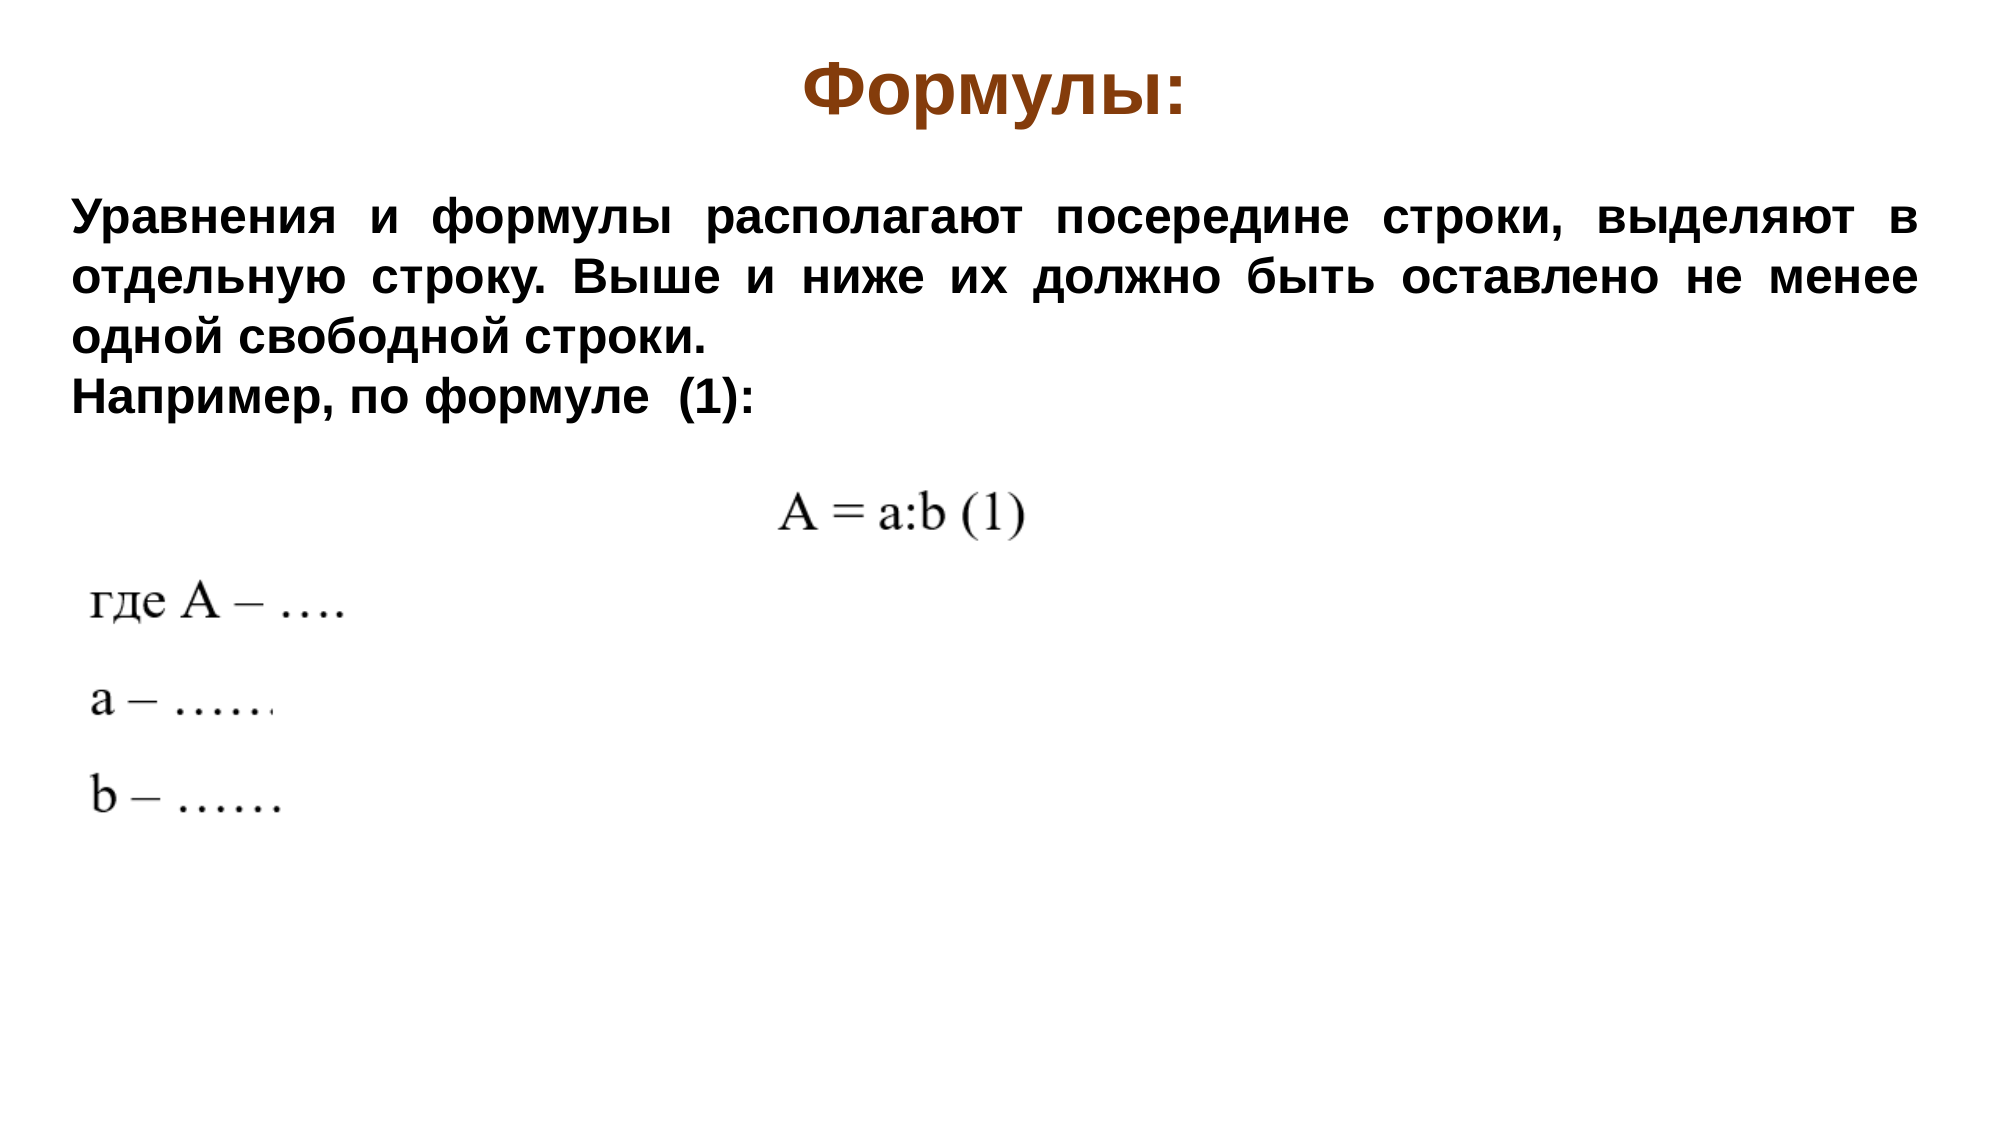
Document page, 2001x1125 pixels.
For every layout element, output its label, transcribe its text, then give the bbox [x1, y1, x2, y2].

text_box Формулы: [76, 3, 1914, 176]
text_box Уравнения и формулы располагают посередине строки, выделяют в отдельную строку. Выше и ниже их должно быть оставлено не менее одной свободной строки. Например, по формуле (1): [56, 176, 1935, 431]
picture [76, 475, 1044, 858]
